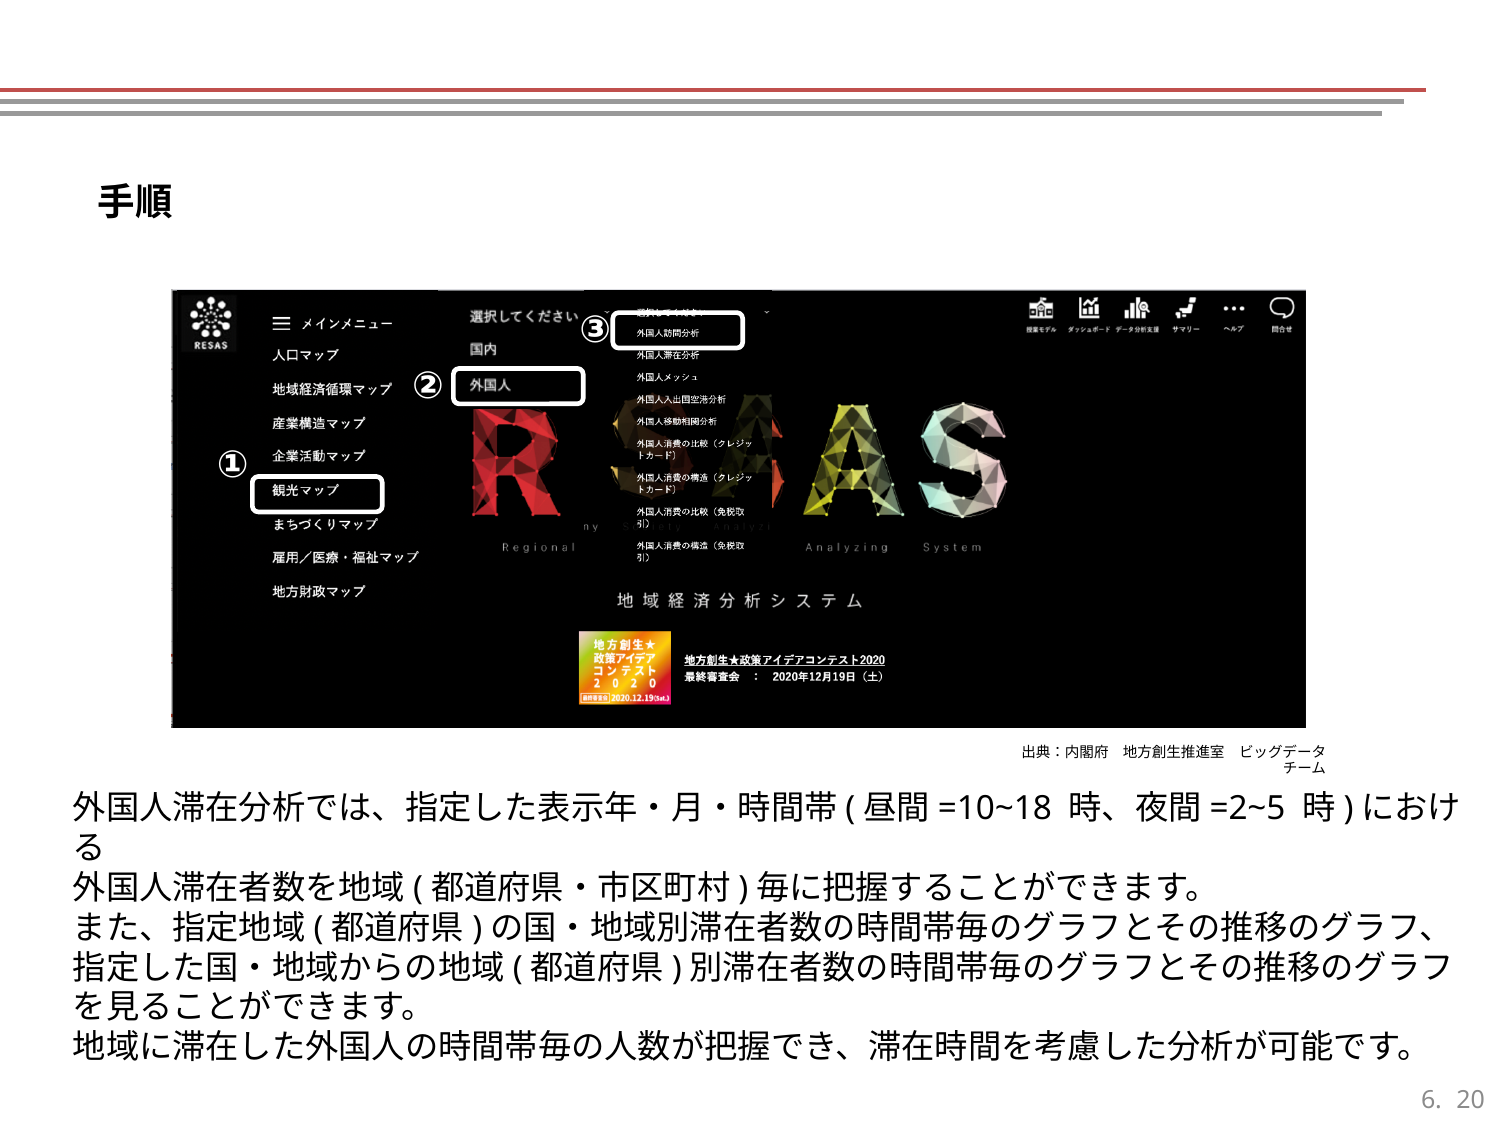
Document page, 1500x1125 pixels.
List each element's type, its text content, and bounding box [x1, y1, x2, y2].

picture [170, 289, 1306, 728]
text_box 出典：内閣府 地方創生推進室 ビッグデータチーム [998, 737, 1341, 785]
text_box 外国人滞在分析では、指定した表示年・月・時間帯(昼間=10~18 時、夜間=2~5 時)における 外国人滞在者数を地域(都道府県・市区町村)毎に把握することができます。 また、指定地域(都道府県)の国・地域別滞在者数の時間帯毎のグラフとその推移のグラフ、指定した国・地域からの地域(都道府県)別滞在者数の時間帯毎のグラフとその推移のグラフを見ることができます。 地域に滞在した外国人の時間帯毎の人数が把握でき、滞在時間を考慮した分析が可能です。 [57, 778, 1485, 1073]
text_box 手順 [82, 170, 188, 231]
slide_number 19 [1381, 1065, 1500, 1125]
